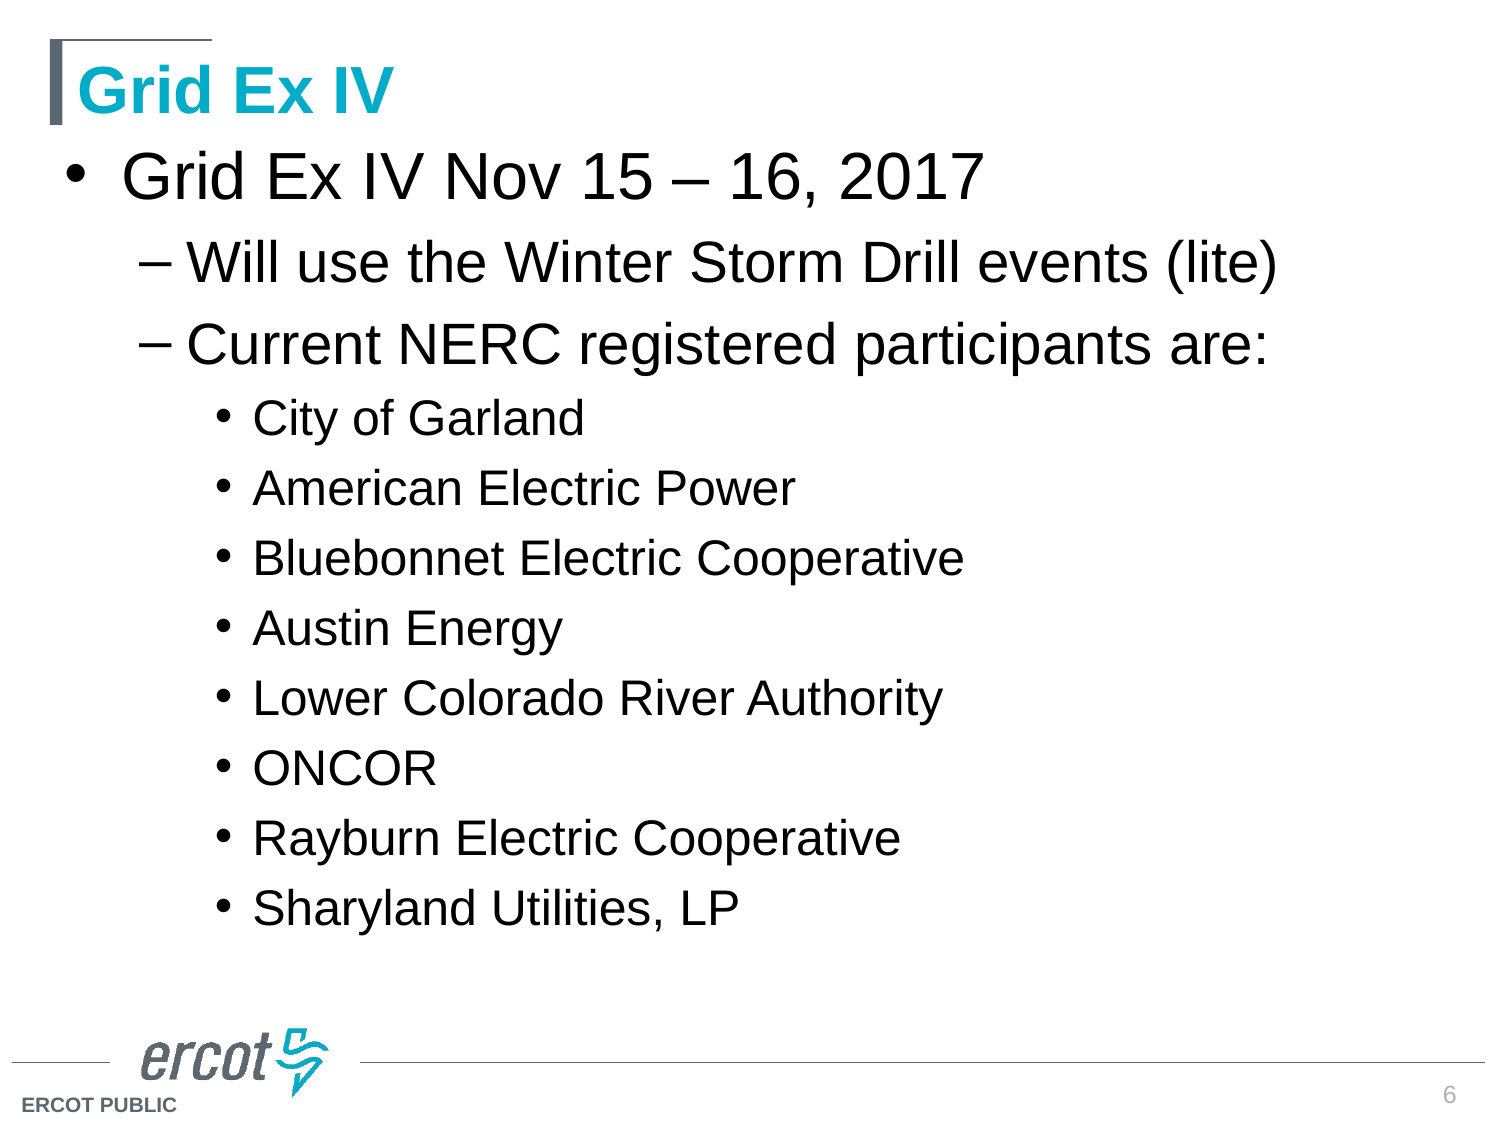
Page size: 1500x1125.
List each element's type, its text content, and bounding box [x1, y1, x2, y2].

slide_number 6 [1412, 1076, 1488, 1112]
picture [137, 1038, 332, 1100]
title Grid Ex IV [62, 39, 1450, 125]
list Grid Ex IV Nov 15 – 16, 2017 Will use the Winter Storm Drill events (lite) Current NERC registered participants are: City of Garland American Electric Power Bluebonnet Electric Cooperative Austin Energy Lower Colorado River Authority ONCOR Rayburn Electric Cooperative Sharyland Utilities, LP [50, 125, 1450, 1038]
